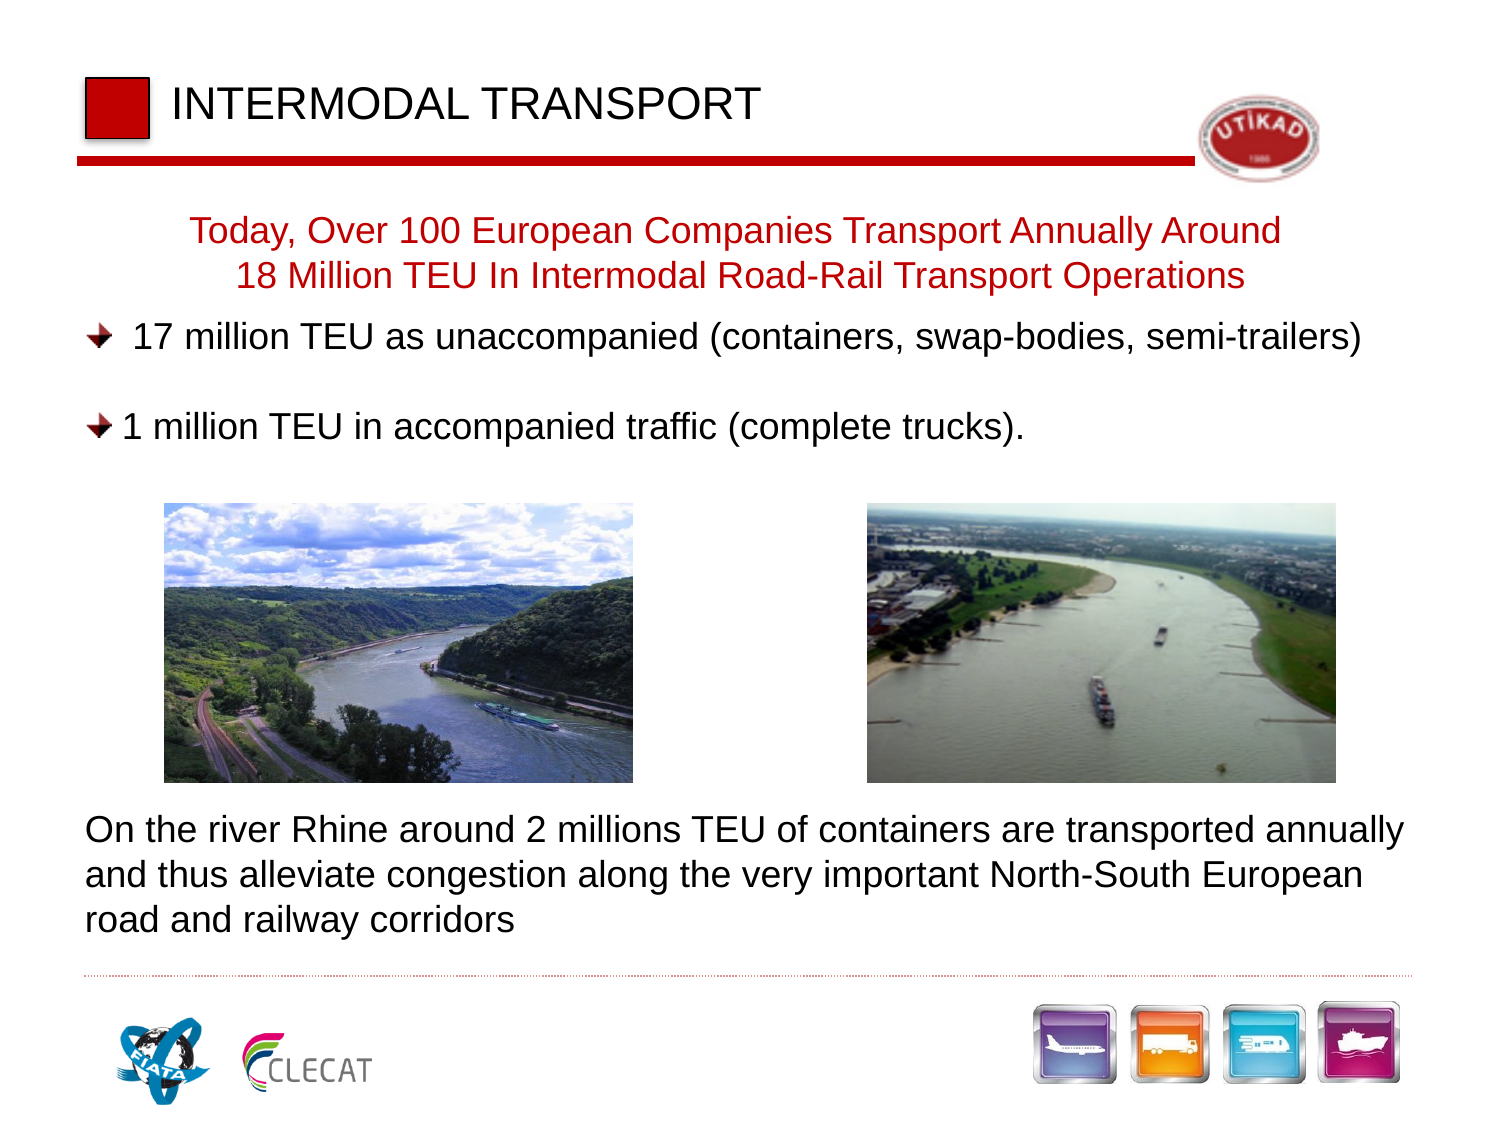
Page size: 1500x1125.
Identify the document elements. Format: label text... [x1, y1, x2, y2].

picture [866, 503, 1337, 783]
text_box INTERMODAL TRANSPORT [573, 66, 778, 137]
text_box 17 million TEU as unaccompanied (containers, swap-bodies, semi-trailers) 1 million TEU in accompanied traffic (complete trucks). [70, 304, 1442, 455]
picture [163, 503, 634, 783]
text_box On the river Rhine around 2 millions TEU of containers are transported annually and thus alleviate congestion along the very important North-South European road and railway corridors [70, 797, 1454, 948]
text_box Today, Over 100 European Companies Transport Annually Around 18 Million TEU In Intermodal Road-Rail Transport Operations [117, 199, 1365, 304]
picture [1316, 1001, 1400, 1083]
picture [242, 1033, 372, 1092]
picture [85, 321, 112, 348]
picture [1222, 1003, 1306, 1084]
picture [106, 1005, 219, 1117]
picture [1128, 1003, 1211, 1084]
picture [85, 411, 112, 438]
picture [1195, 46, 1500, 198]
text_box [25, 0, 573, 284]
picture [1033, 1003, 1117, 1084]
